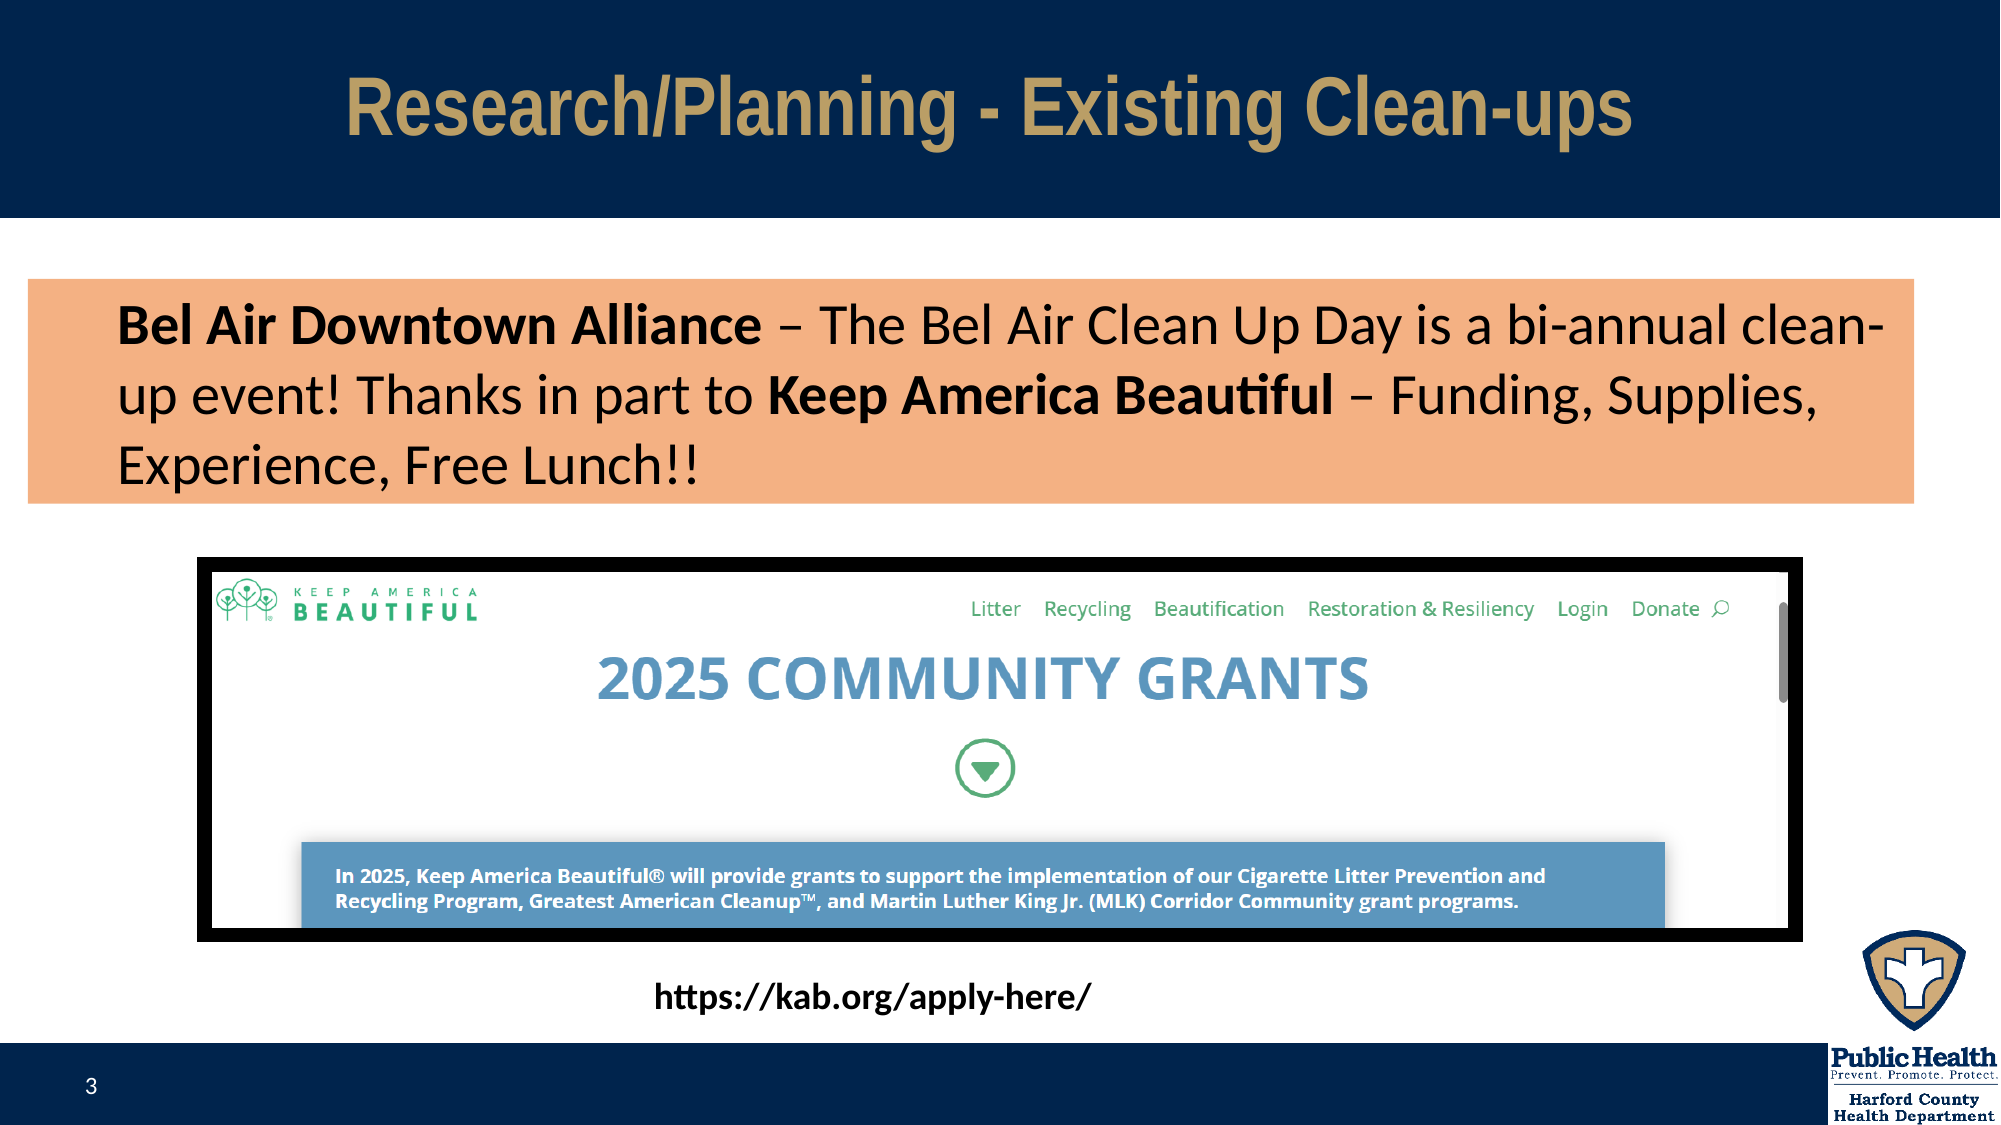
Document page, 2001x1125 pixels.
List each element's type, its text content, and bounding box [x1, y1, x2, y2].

text_box [0, 1043, 1828, 1125]
title Research/Planning - Existing Clean-ups [0, 0, 2000, 218]
slide_number 3 [0, 1044, 113, 1125]
text_box https://kab.org/apply-here/ [639, 964, 1640, 1025]
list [1828, 927, 2000, 1125]
text_box Bel Air Downtown Alliance – The Bel Air Clean Up Day is a bi-annual clean-up event! Thanks in part to Keep America Beautiful – Funding, Supplies, Experience, Free Lunch!! [27, 278, 1915, 504]
picture [211, 571, 1789, 928]
